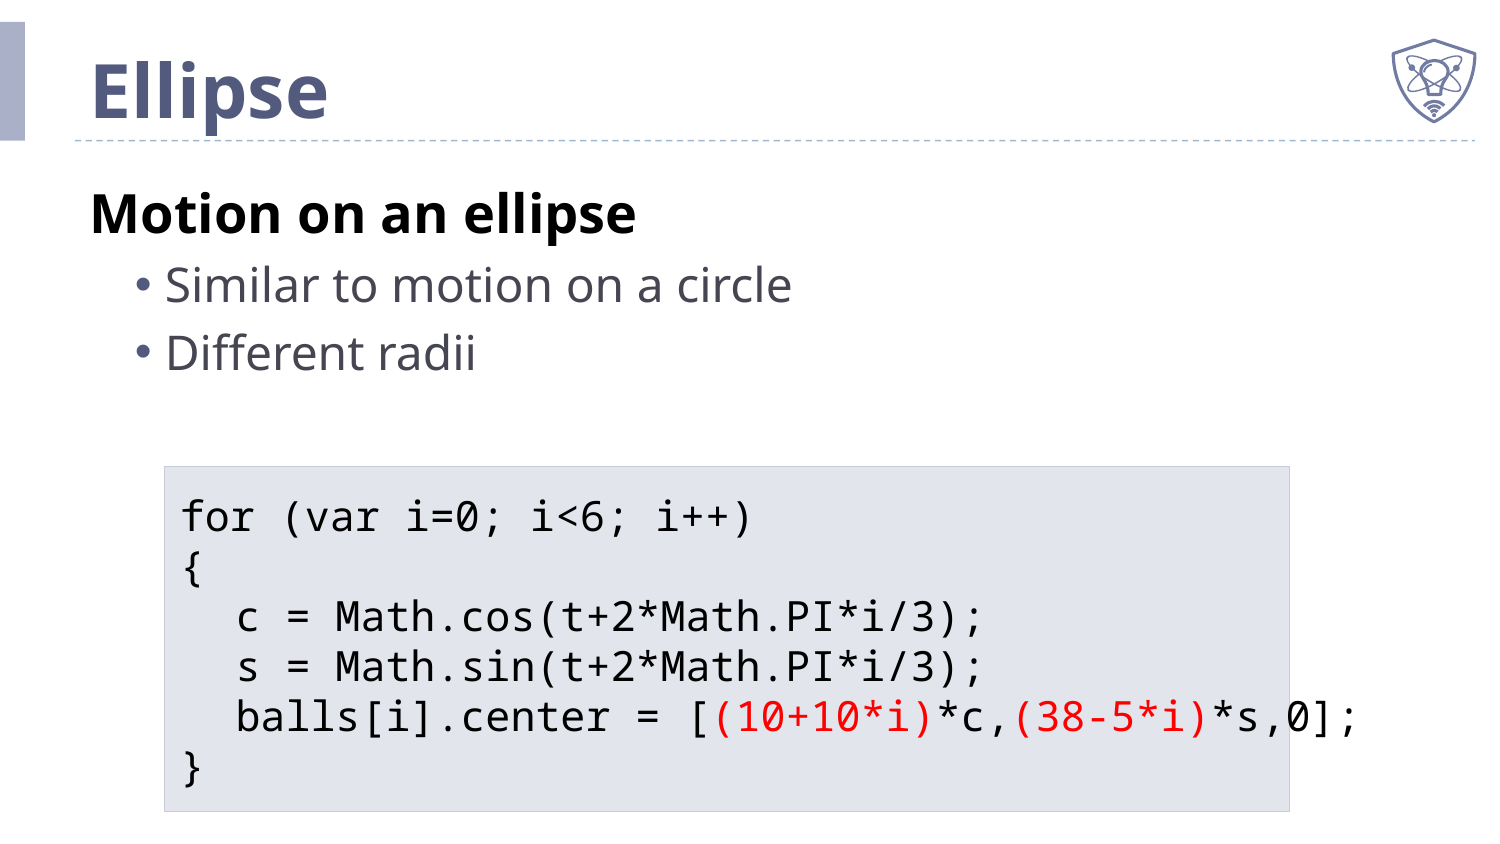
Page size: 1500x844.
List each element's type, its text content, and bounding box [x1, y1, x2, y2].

list Motion on an ellipse Similar to motion on a circle Different radii [75, 171, 1475, 835]
title Ellipse [75, 18, 1475, 141]
text_box for (var i=0; i<6; i++) { c = Math.cos(t+2*Math.PI*i/3); s = Math.sin(t+2*Math.PI*i/3); balls[i].center = [(10+10*i)*c,(38-5*i)*s,0]; } [164, 466, 1290, 812]
